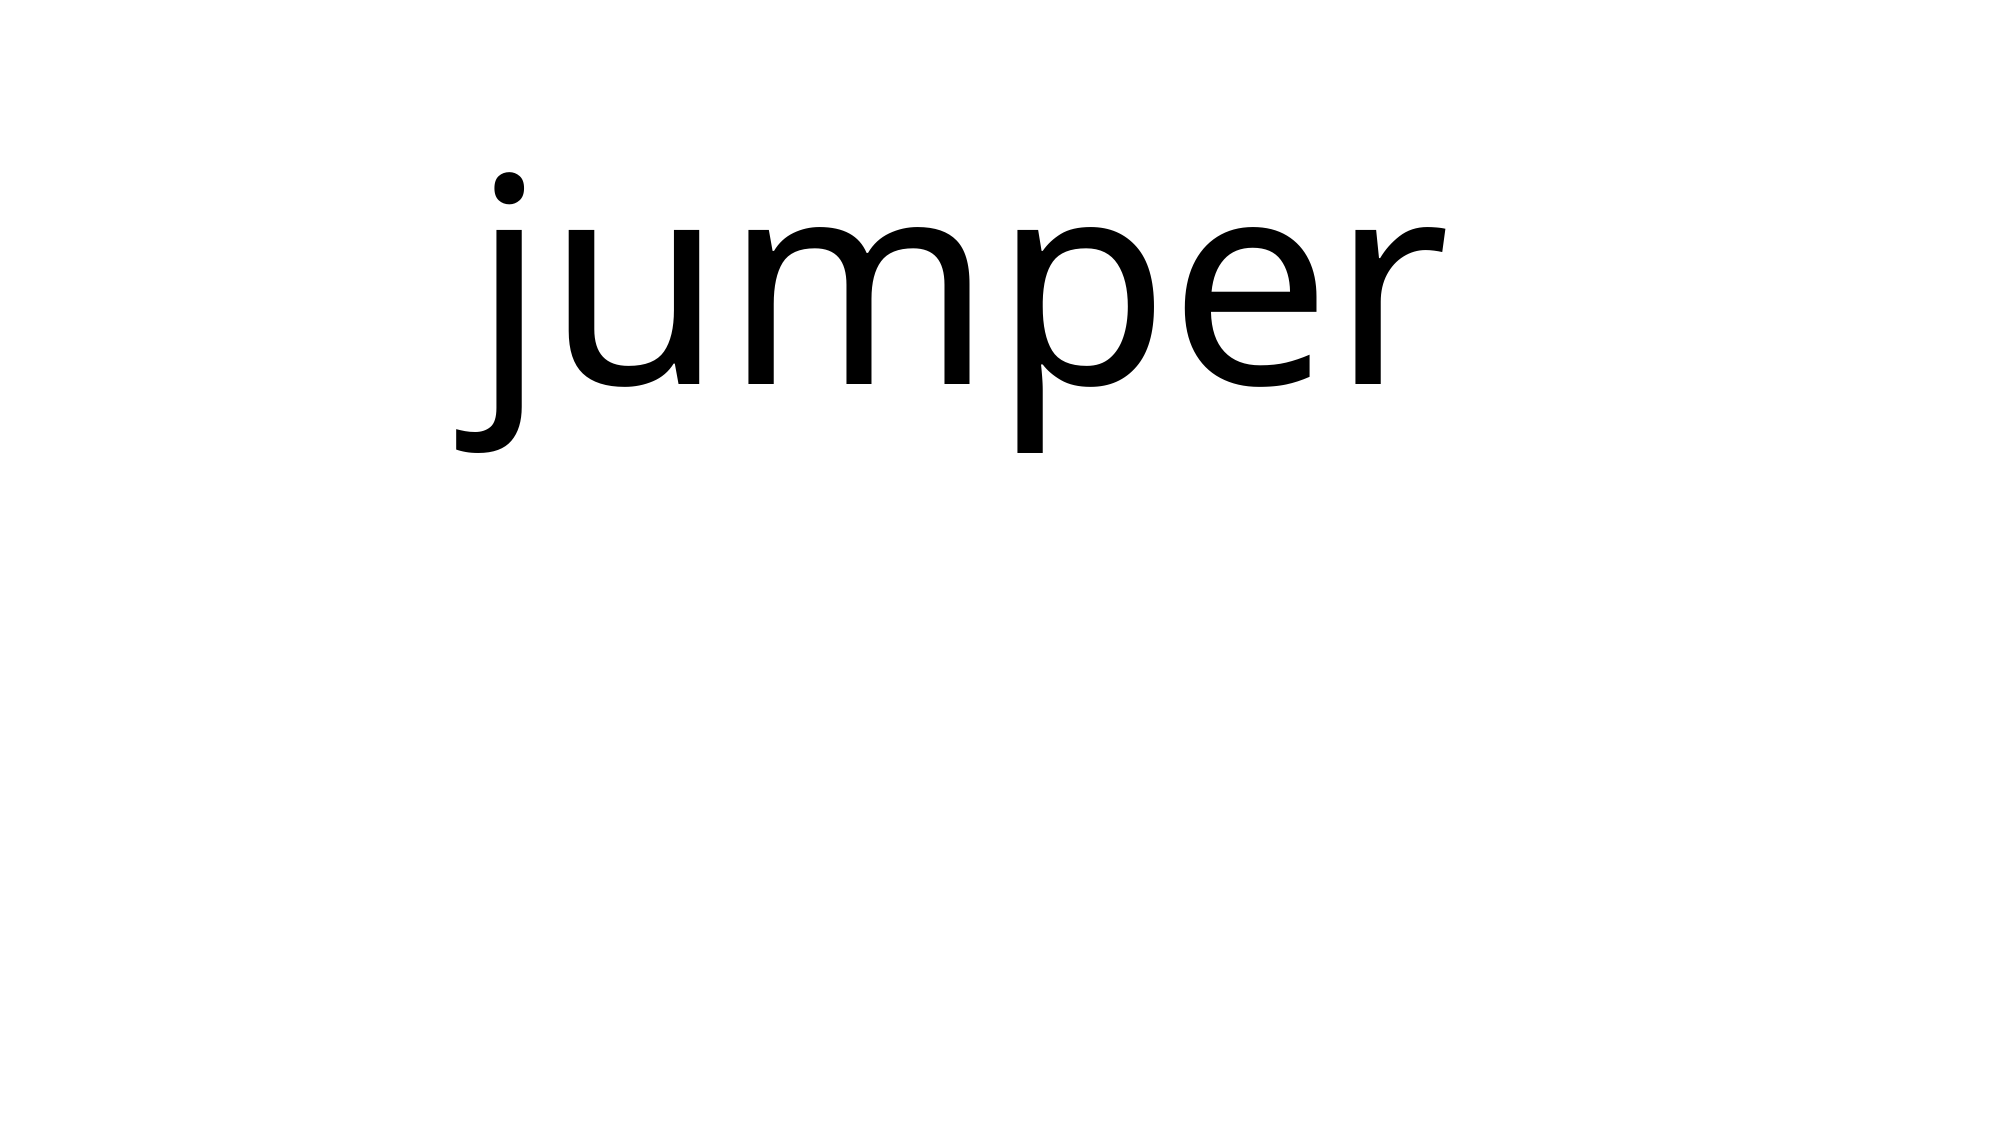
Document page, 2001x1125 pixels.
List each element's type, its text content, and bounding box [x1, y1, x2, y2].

text_box jumper [95, 90, 1829, 450]
